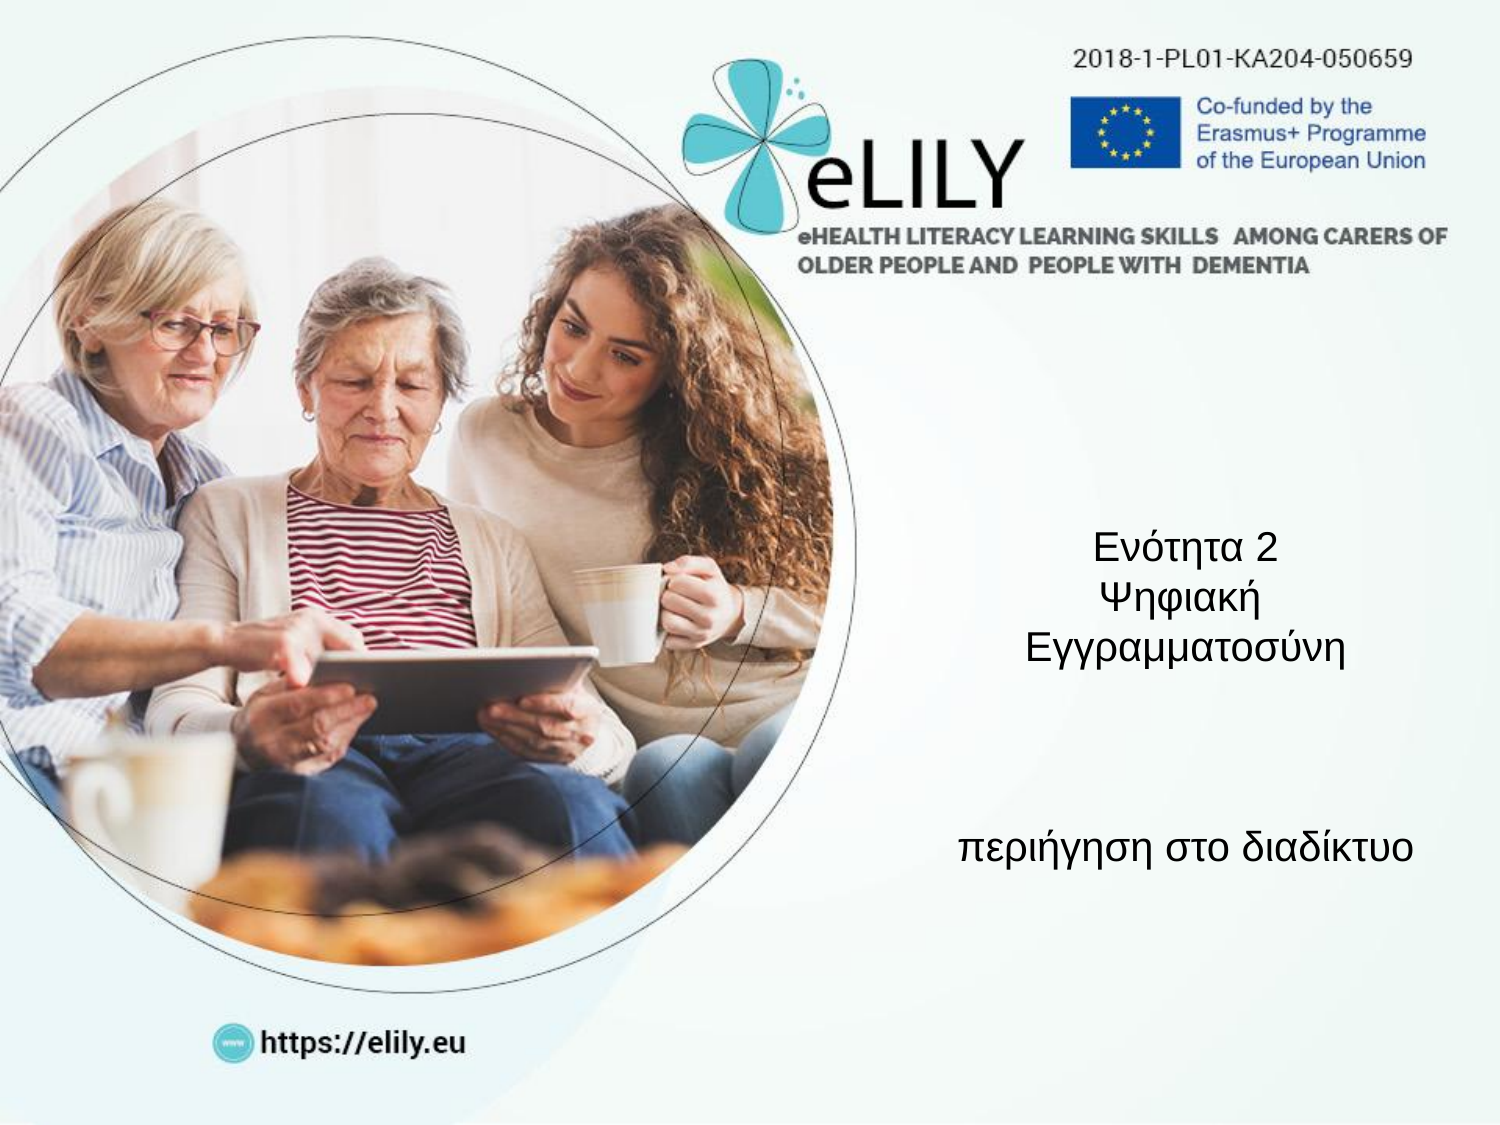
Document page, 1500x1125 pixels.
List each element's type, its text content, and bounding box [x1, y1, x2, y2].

text_box Ενότητα 2 Ψηφιακή Εγγραμματοσύνη περιήγηση στο διαδίκτυο [891, 512, 1480, 849]
picture [0, 0, 1500, 1125]
